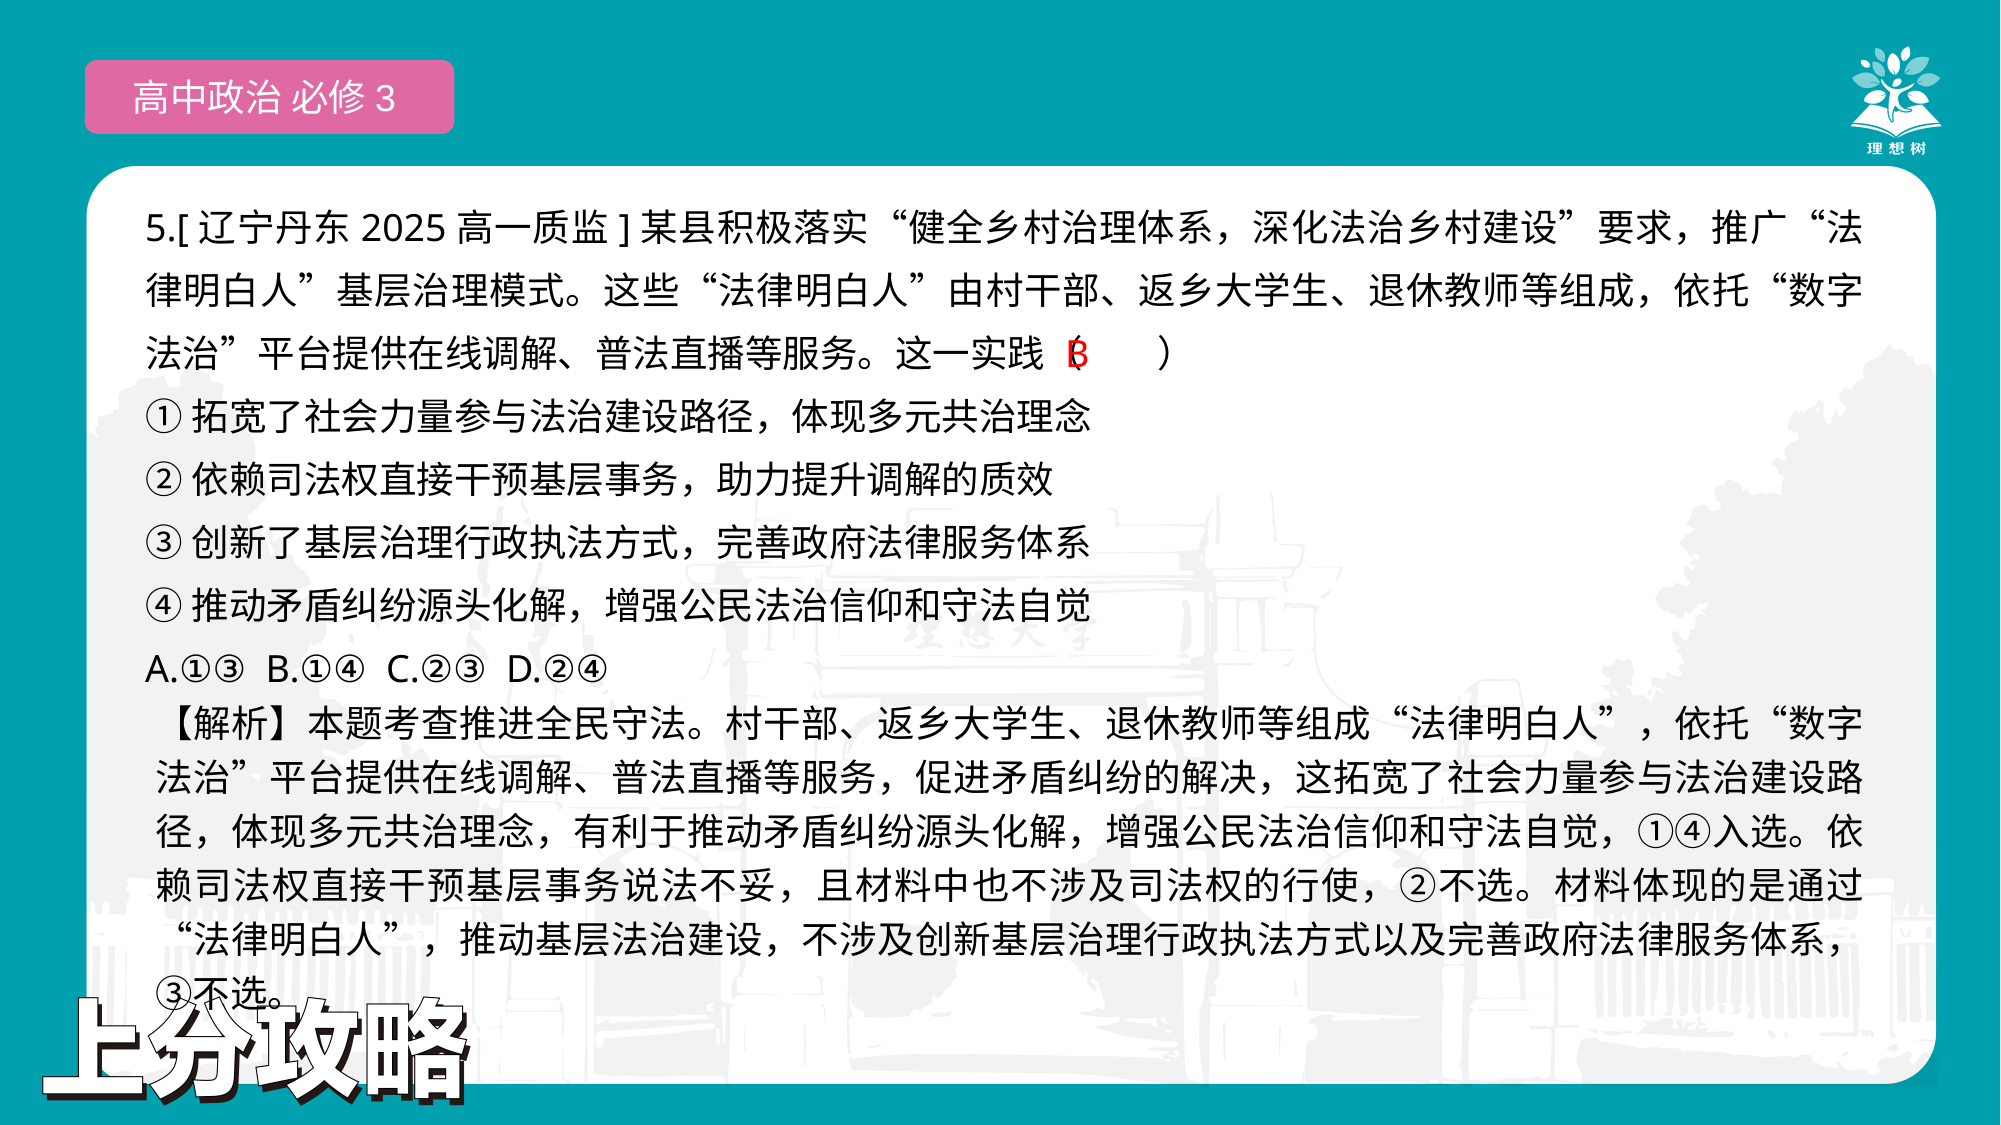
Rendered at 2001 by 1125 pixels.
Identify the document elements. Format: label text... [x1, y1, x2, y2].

text_box 【解析】本题考查推进全民守法。村干部、返乡大学生、退休教师等组成“法律明白人”，依托“数字法治”平台提供在线调解、普法直播等服务，促进矛盾纠纷的解决，这拓宽了社会力量参与法治建设路径，体现多元共治理念，有利于推动矛盾纠纷源头化解，增强公民法治信仰和守法自觉，①④入选。依赖司法权直接干预基层事务说法不妥，且材料中也不涉及司法权的行使，②不选。材料体现的是通过“法律明白人”，推动基层法治建设，不涉及创新基层治理行政执法方式以及完善政府法律服务体系，③不选。 [140, 683, 1880, 1022]
text_box B [1040, 300, 1158, 383]
text_box 5.[辽宁丹东2025高一质监]某县积极落实“健全乡村治理体系，深化法治乡村建设”要求，推广“法律明白人”基层治理模式。这些“法律明白人”由村干部、返乡大学生、退休教师等组成，依托“数字法治”平台提供在线调解、普法直播等服务。这一实践（ ） ①拓宽了社会力量参与法治建设路径，体现多元共治理念 ②依赖司法权直接干预基层事务，助力提升调解的质效 ③创新了基层治理行政执法方式，完善政府法律服务体系 ④推动矛盾纠纷源头化解，增强公民法治信仰和守法自觉 A.①③ B.①④ C.②③ D.②④ [130, 178, 1880, 698]
text_box 高中政治 必修3 [83, 58, 456, 135]
picture [0, 0, 2001, 1125]
